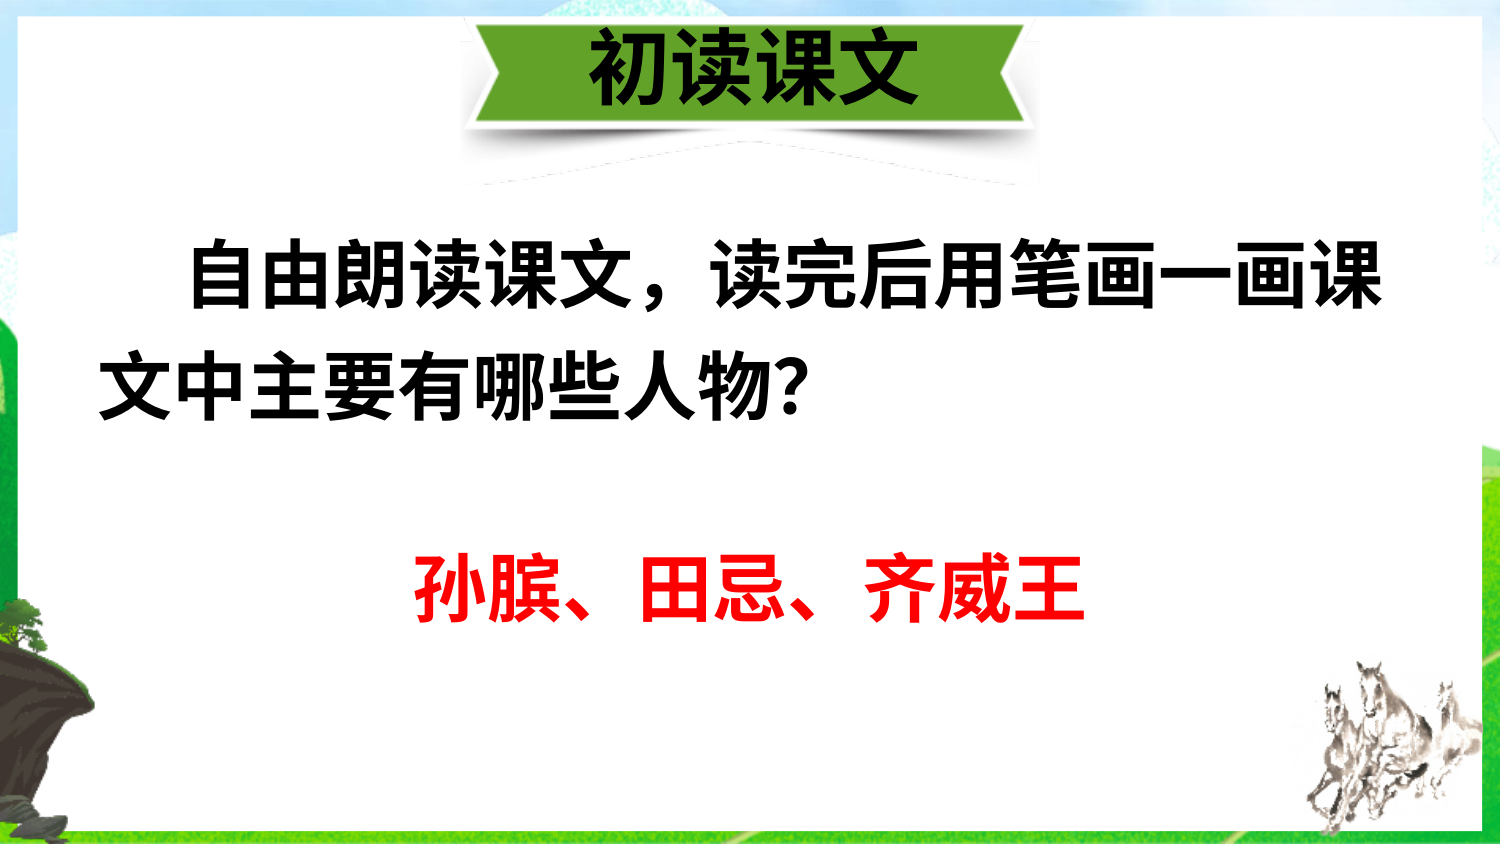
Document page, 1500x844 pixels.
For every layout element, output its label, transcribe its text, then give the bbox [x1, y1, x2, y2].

picture [0, 0, 1500, 844]
text_box 自由朗读课文，读完后用笔画一画课文中主要有哪些人物？ [82, 197, 1418, 438]
text_box 孙膑、田忌、齐威王 [348, 516, 1152, 639]
text_box 初读课文 [572, 8, 959, 124]
